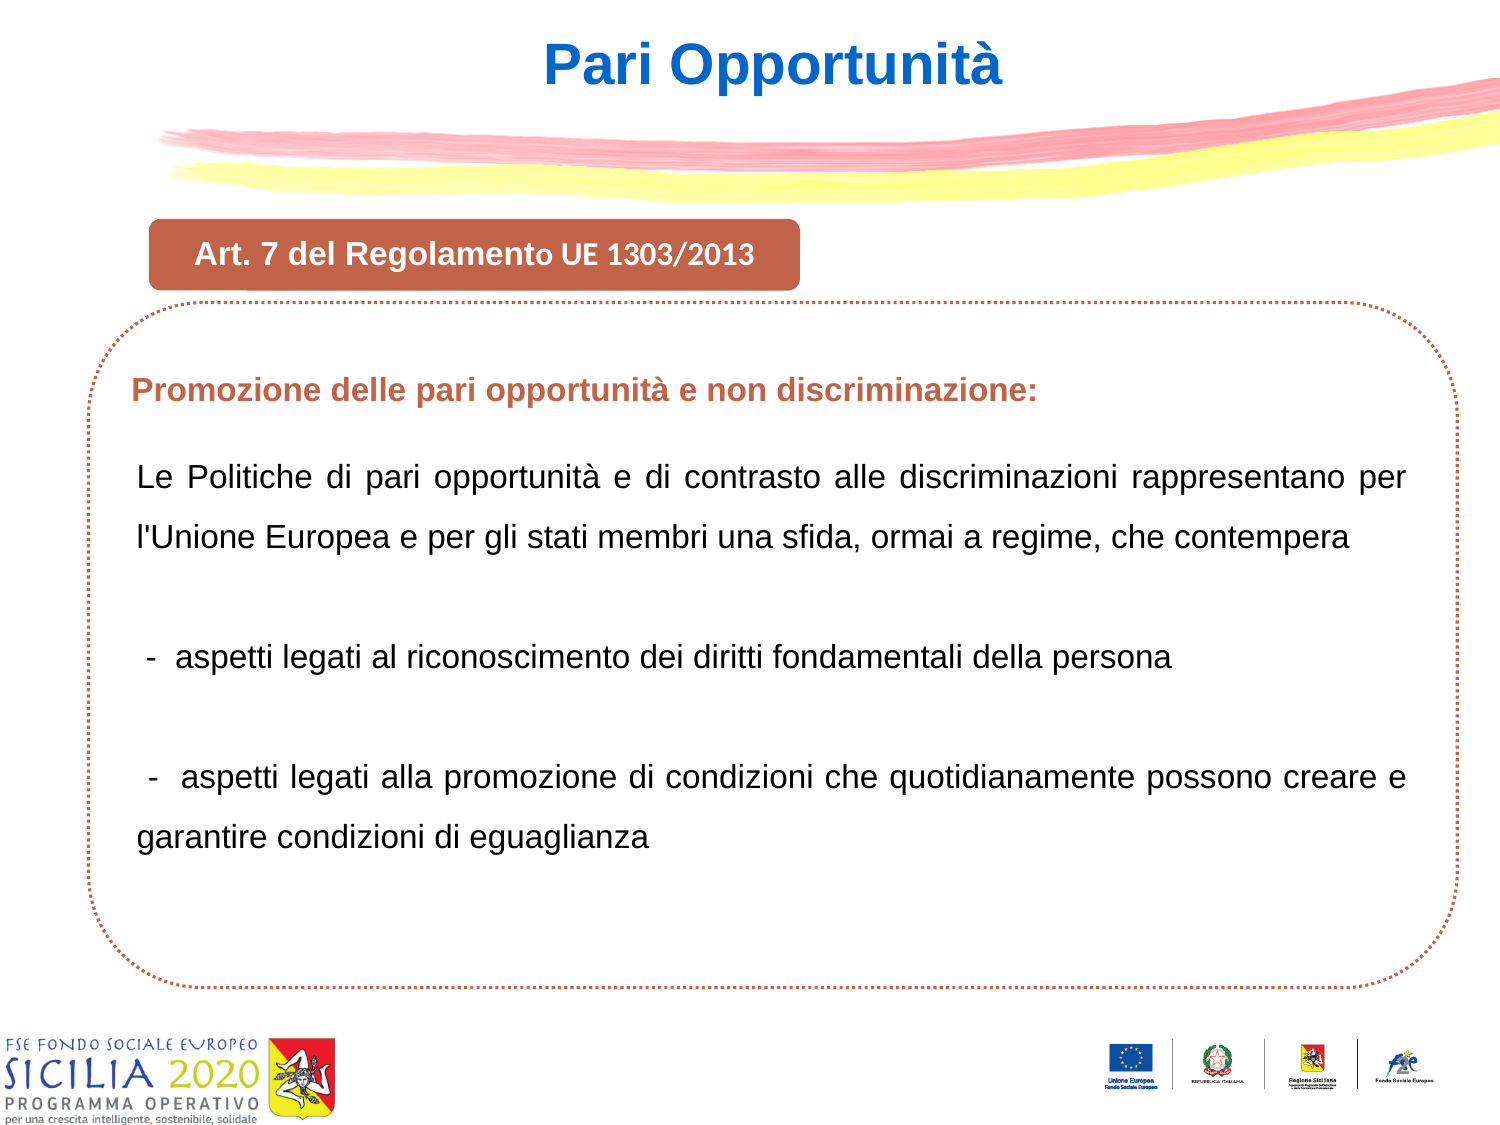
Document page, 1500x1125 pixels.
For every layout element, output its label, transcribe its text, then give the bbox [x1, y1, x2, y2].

text_box Le Politiche di pari opportunità e di contrasto alle discriminazioni rappresentano per l'Unione Europea e per gli stati membri una sfida, ormai a regime, che contempera - aspetti legati al riconoscimento dei diritti fondamentali della persona - aspetti legati alla promozione di condizioni che quotidianamente possono creare e garantire condizioni di eguaglianza [88, 302, 1458, 988]
picture [1080, 1034, 1447, 1106]
text_box Pari Opportunità [47, 19, 1500, 104]
text_box Promozione delle pari opportunità e non discriminazione: [116, 361, 1235, 416]
picture [0, 1031, 348, 1125]
text_box Art. 7 del Regolamento UE 1303/2013 [148, 218, 801, 291]
text_box [41, 267, 1317, 368]
picture [100, 77, 1500, 209]
